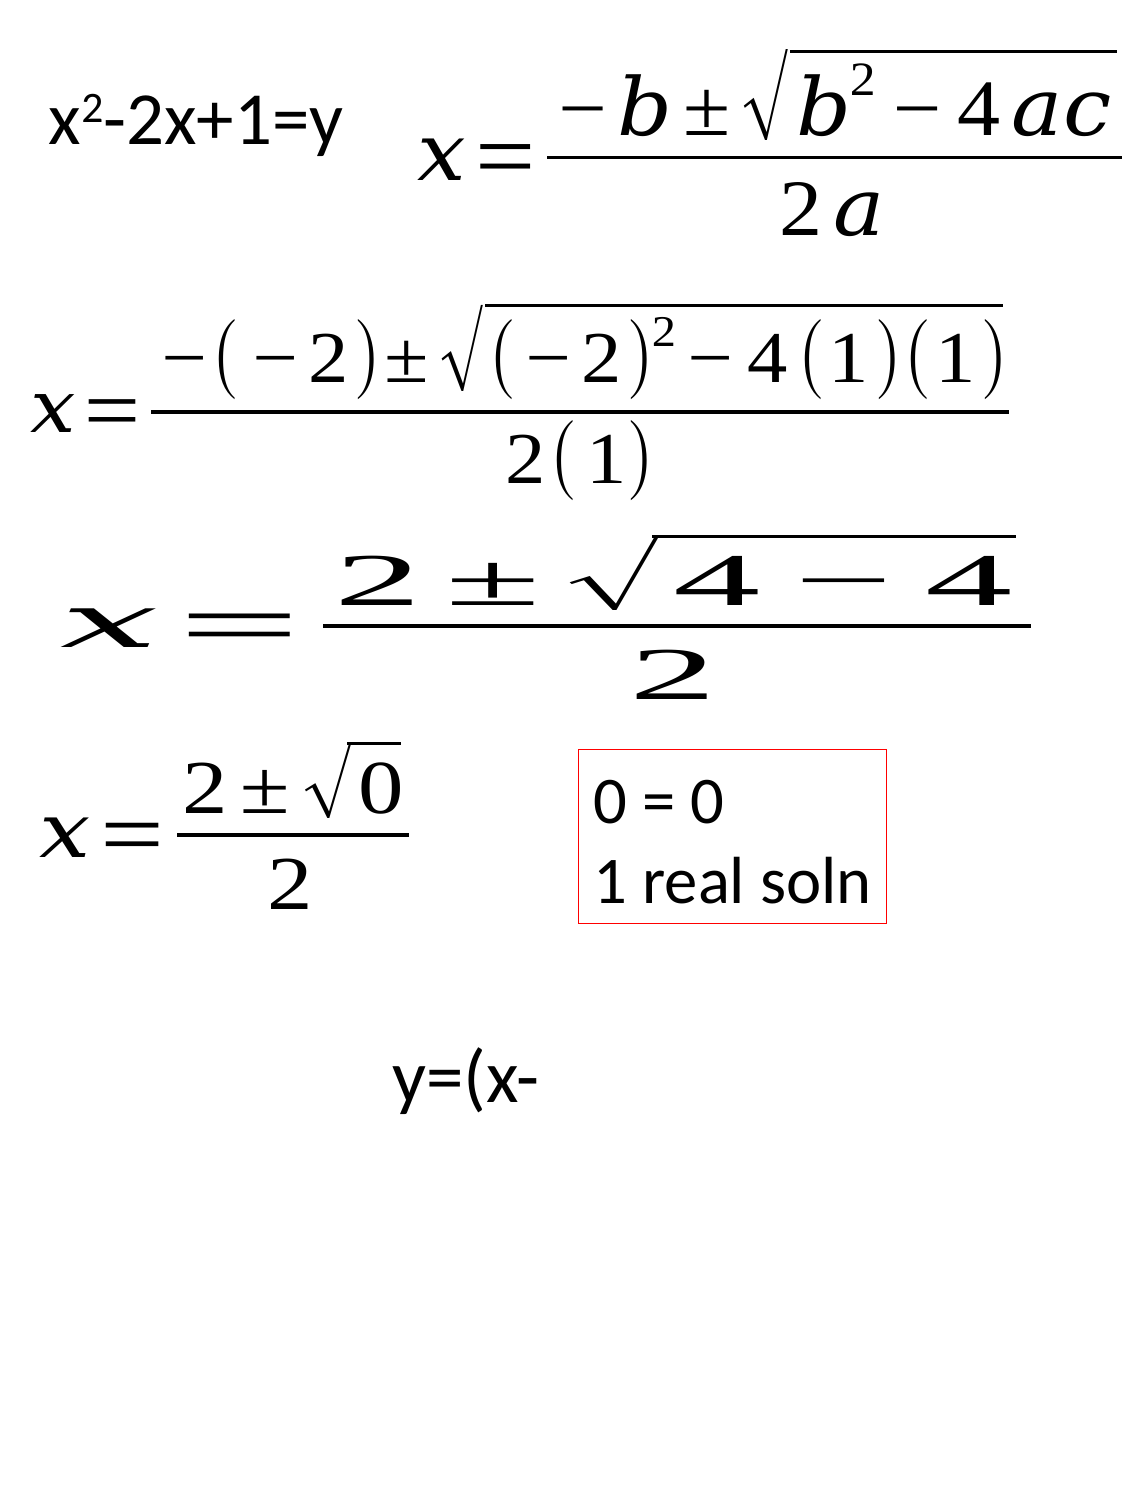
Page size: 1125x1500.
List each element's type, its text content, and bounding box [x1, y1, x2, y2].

text_box x2-2x+1=y [34, 62, 447, 168]
text_box 0 = 0 1 real soln [578, 749, 887, 924]
